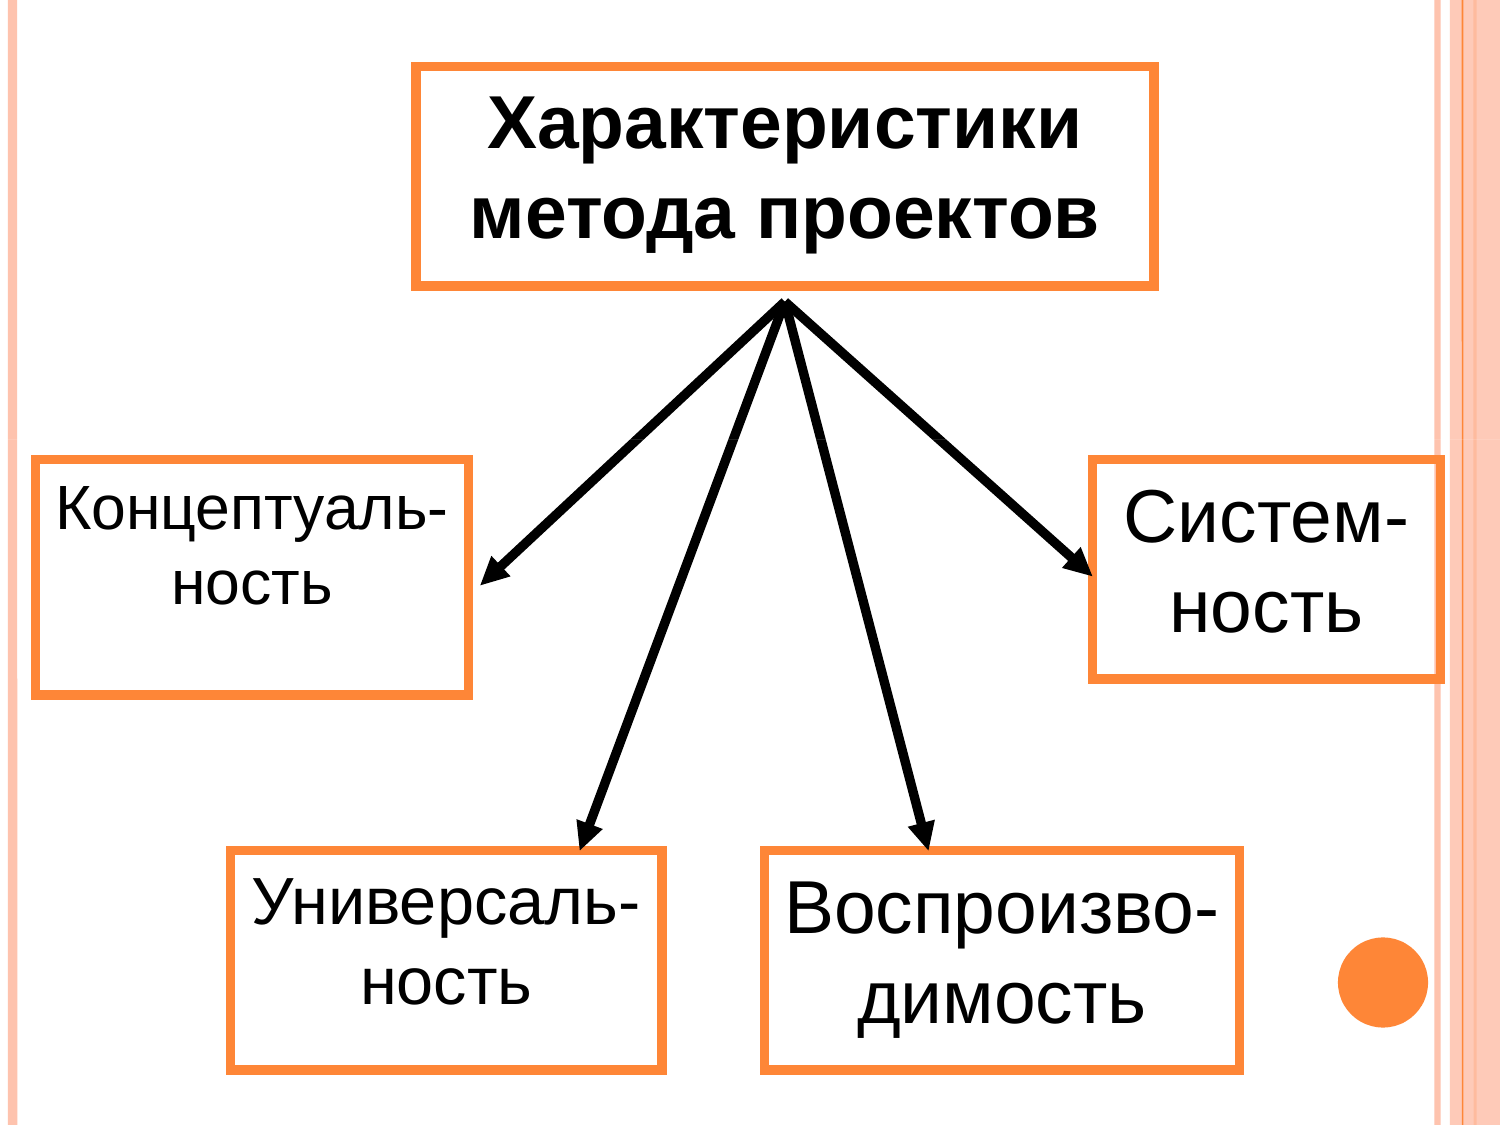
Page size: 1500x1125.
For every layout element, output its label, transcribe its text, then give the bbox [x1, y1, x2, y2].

text_box Характеристики метода проектов [415, 66, 1154, 286]
text_box Концептуаль-ность [35, 459, 469, 503]
text_box Систем- ность [1092, 459, 1441, 680]
text_box [480, 440, 637, 586]
text_box [939, 440, 1093, 577]
text_box [820, 440, 932, 851]
text_box Воспроизво-димость [764, 850, 1240, 1071]
text_box [578, 440, 734, 851]
text_box Универсаль-ность [230, 850, 662, 1071]
text_box Концептуаль-ность [35, 504, 469, 695]
